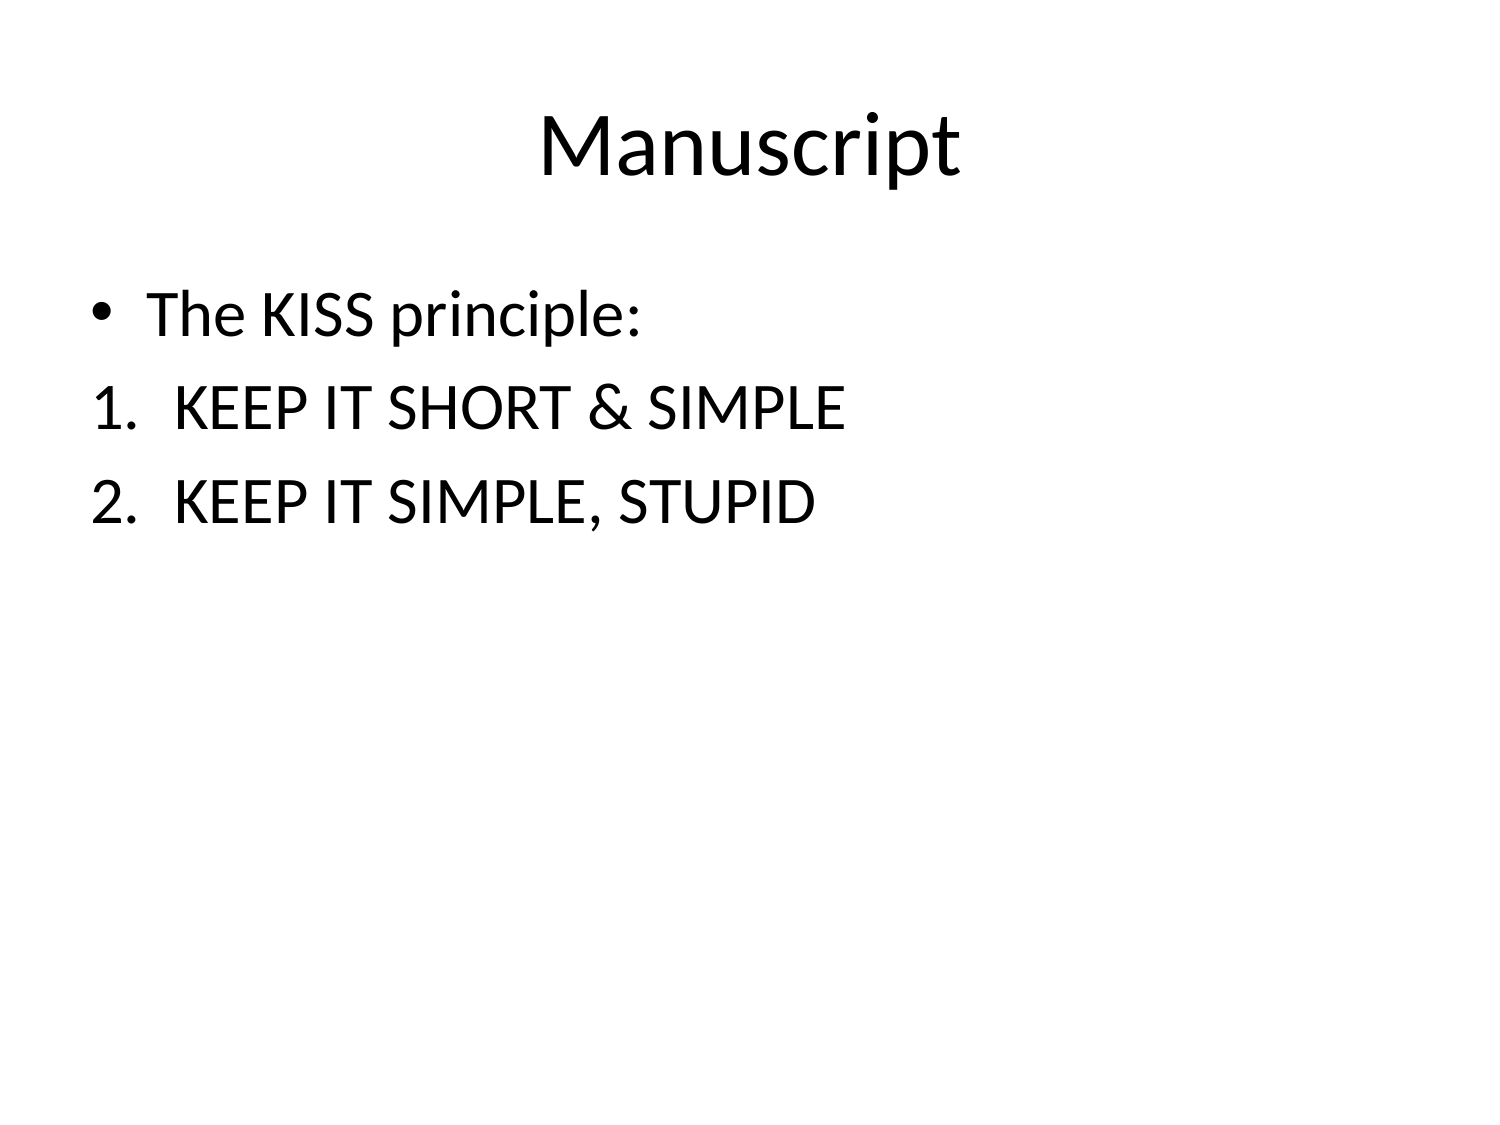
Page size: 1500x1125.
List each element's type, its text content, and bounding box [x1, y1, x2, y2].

list The KISS principle: KEEP IT SHORT & SIMPLE KEEP IT SIMPLE, STUPID [75, 262, 1425, 1005]
title Manuscript [75, 45, 1425, 233]
